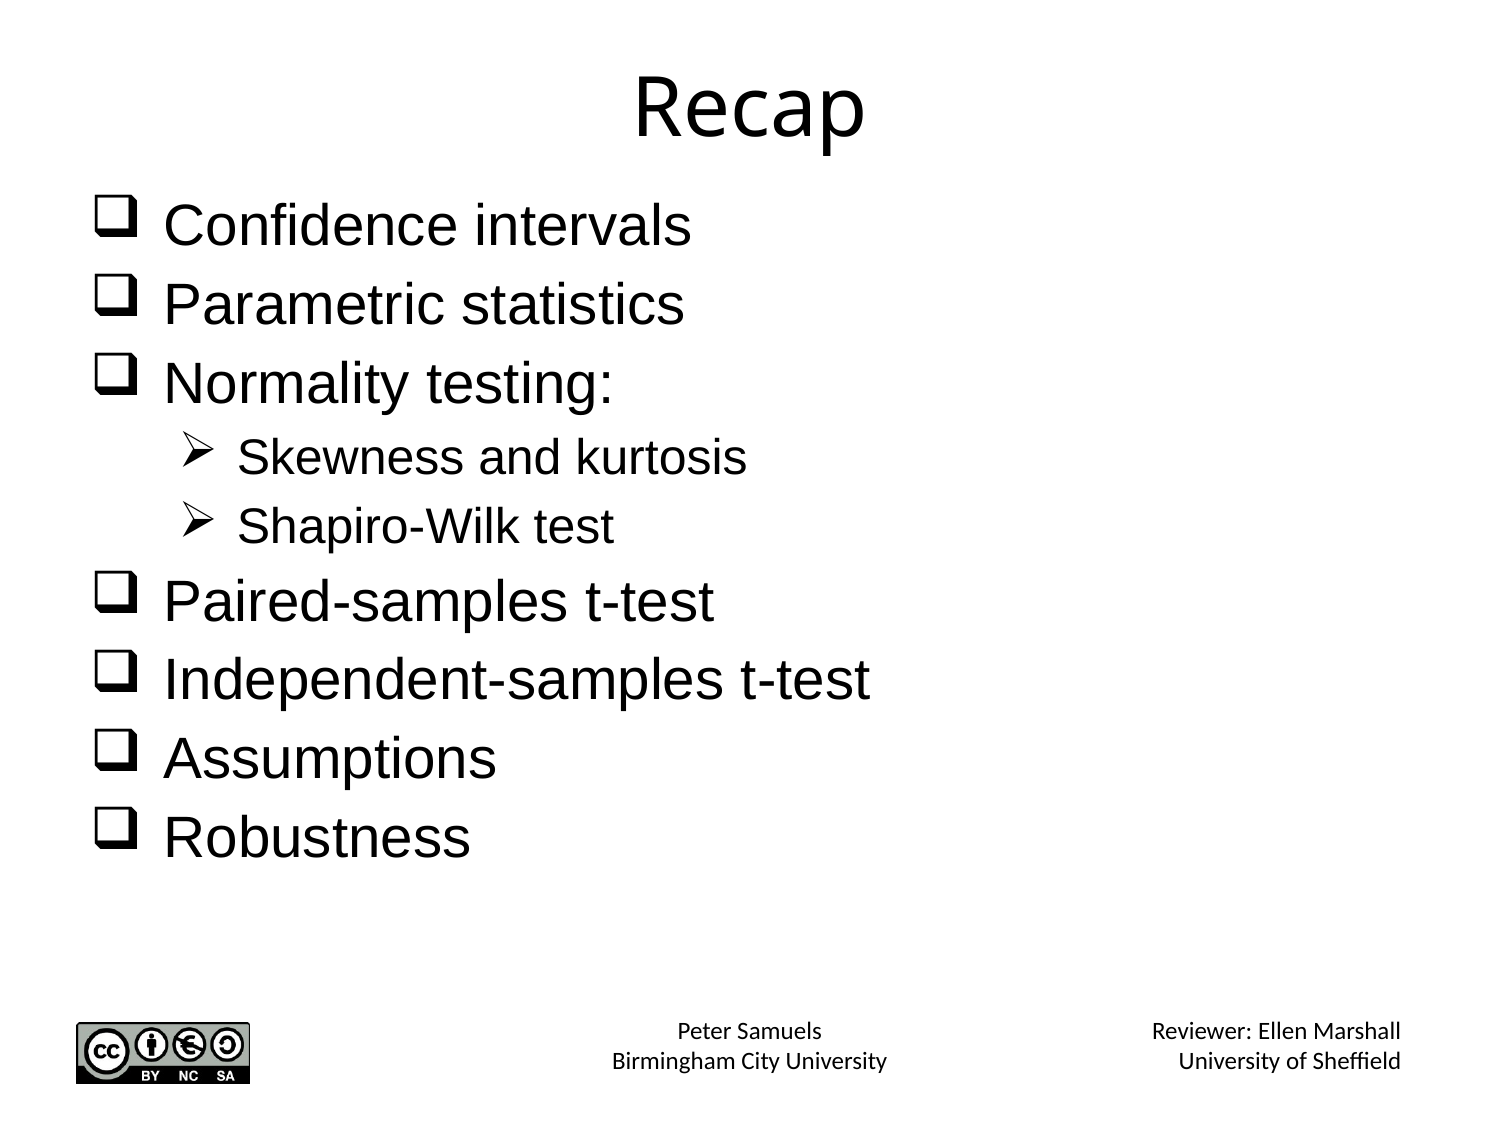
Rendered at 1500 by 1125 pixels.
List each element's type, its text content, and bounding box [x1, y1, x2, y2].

text_box Peter Samuels Birmingham City University [549, 1007, 951, 1083]
picture [76, 1022, 251, 1084]
title Recap [75, 45, 1425, 161]
list Confidence intervals Parametric statistics Normality testing: Skewness and kurtosis Shapiro-Wilk test Paired-samples t-test Independent-samples t-test Assumptions Robustness [75, 184, 1425, 894]
text_box Reviewer: Ellen Marshall University of Sheffield [1038, 1007, 1417, 1083]
